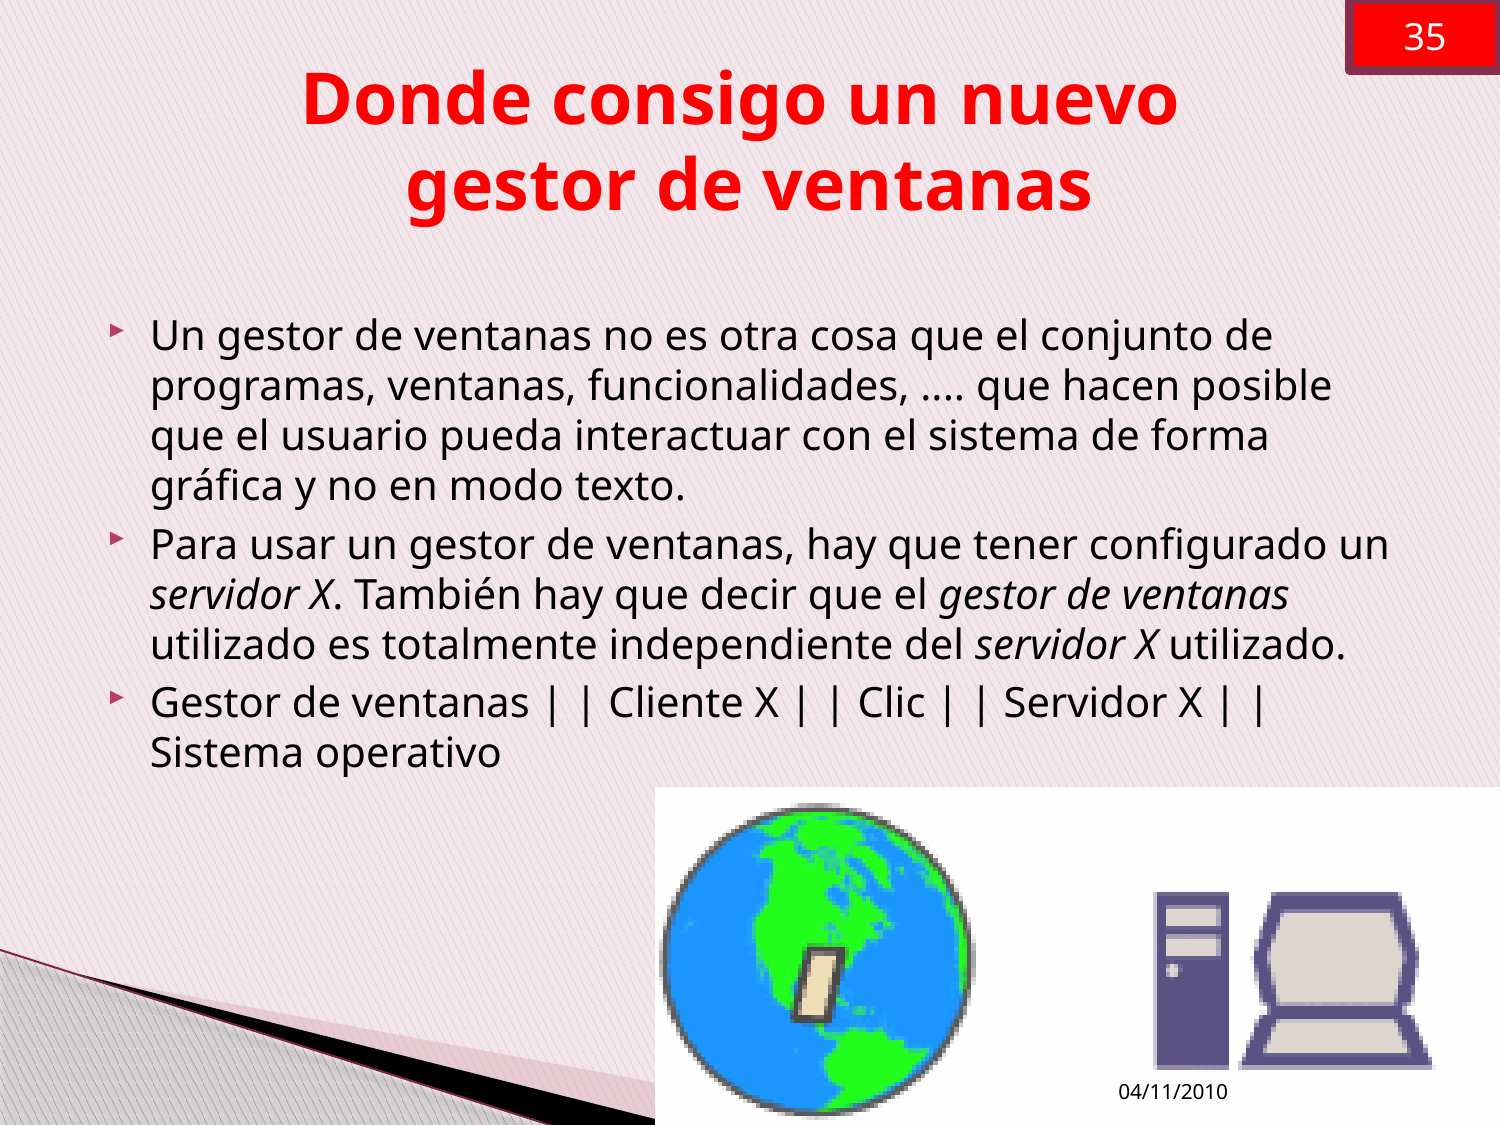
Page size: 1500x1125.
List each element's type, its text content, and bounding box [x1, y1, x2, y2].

picture [655, 786, 1500, 1125]
list Un gestor de ventanas no es otra cosa que el conjunto de programas, ventanas, funcionalidades, .... que hacen posible que el usuario pueda interactuar con el sistema de forma gráfica y no en modo texto. Para usar un gestor de ventanas, hay que tener configurado un servidor X. También hay que decir que el gestor de ventanas utilizado es totalmente independiente del servidor X utilizado. Gestor de ventanas | | Cliente X | | Clic | | Servidor X | | Sistema operativo [75, 243, 1425, 986]
title Donde consigo un nuevo gestor de ventanas [75, 45, 1425, 233]
text_box 35 [1345, 0, 1500, 75]
